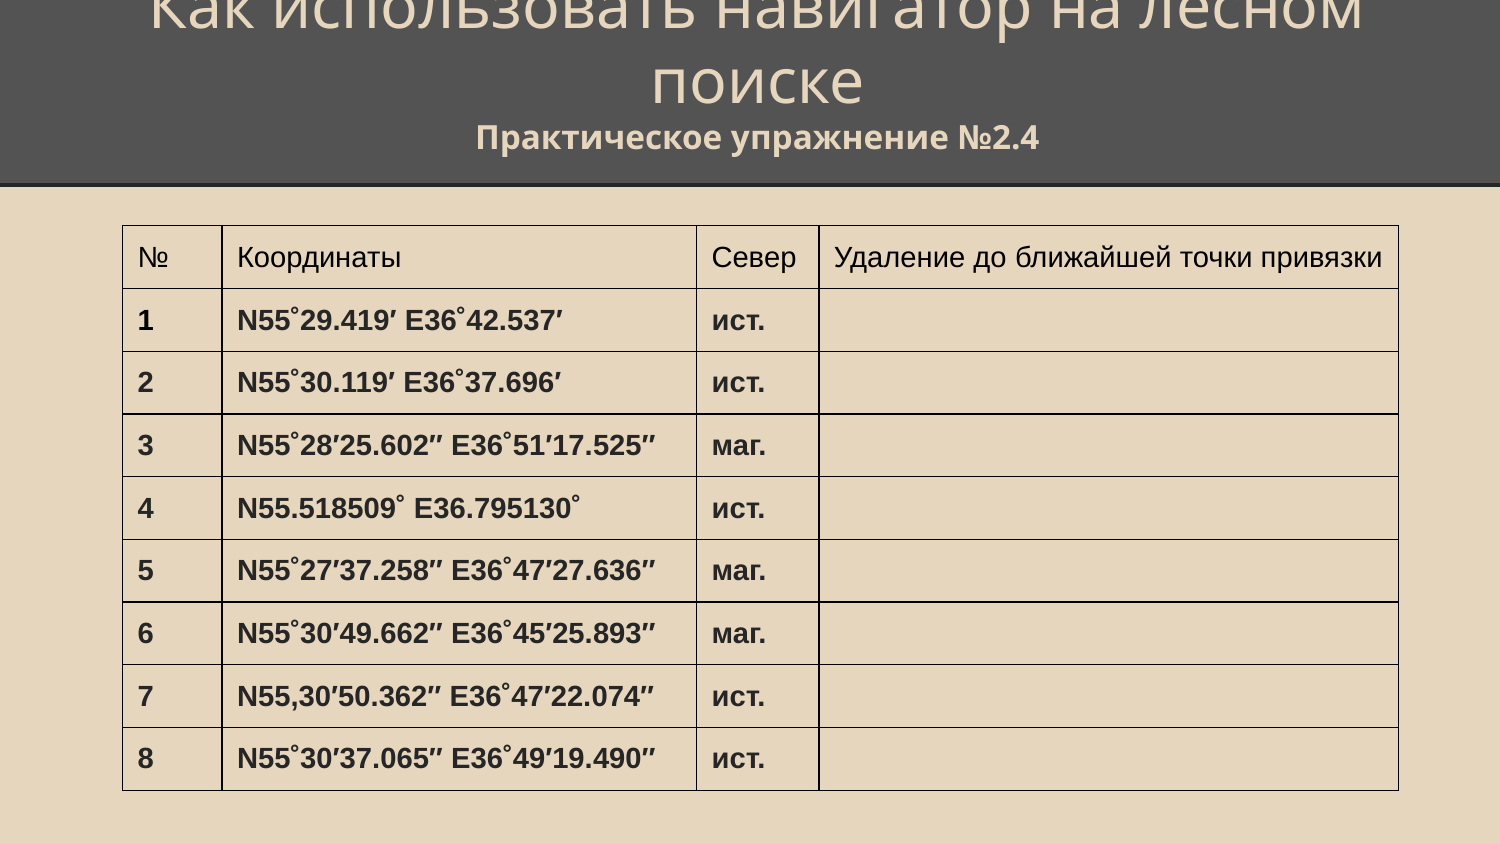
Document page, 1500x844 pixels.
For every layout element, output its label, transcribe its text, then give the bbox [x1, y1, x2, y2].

table_cell [820, 665, 1398, 727]
table_cell N55˚30′49.662″ E36˚45′25.893″ [223, 603, 696, 664]
table_cell N55˚28′25.602″ E36˚51′17.525″ [223, 415, 696, 476]
table_header Север [697, 226, 818, 288]
table_cell 3 [123, 415, 221, 476]
table_cell [820, 603, 1398, 664]
table_cell 8 [123, 728, 221, 790]
table_cell [820, 289, 1398, 351]
title Как использовать навигатор на лесном поиске Практическое упражнение №2.4 [24, 10, 1492, 172]
table_cell 5 [123, 540, 221, 601]
table_cell N55˚30.119′ E36˚37.696′ [223, 352, 696, 413]
table_cell ист. [697, 477, 818, 539]
table_cell ист. [697, 728, 818, 790]
table_cell 7 [123, 665, 221, 727]
table_header Удаление до ближайшей точки привязки [820, 226, 1398, 288]
table_cell ист. [697, 352, 818, 413]
table_cell 4 [123, 477, 221, 539]
table_cell маг. [697, 603, 818, 664]
table_header № [123, 226, 221, 288]
table_cell N55˚30′37.065″ E36˚49′19.490″ [223, 728, 696, 790]
table_header Координаты [223, 226, 696, 288]
table_cell ист. [697, 289, 818, 351]
table_cell маг. [697, 415, 818, 476]
table_cell 2 [123, 352, 221, 413]
table_cell [820, 477, 1398, 539]
table_cell N55.518509˚ E36.795130˚ [223, 477, 696, 539]
table_cell маг. [697, 540, 818, 601]
table_cell ист. [697, 665, 818, 727]
table_cell 1 [123, 289, 221, 351]
table_cell [820, 352, 1398, 413]
table_cell N55,30′50.362″ E36˚47′22.074″ [223, 665, 696, 727]
table_cell [820, 540, 1398, 601]
table_cell 6 [123, 603, 221, 664]
table_cell N55˚27′37.258″ E36˚47′27.636″ [223, 540, 696, 601]
table_cell N55˚29.419′ E36˚42.537′ [223, 289, 696, 351]
table_cell [820, 415, 1398, 476]
table_cell [820, 728, 1398, 790]
